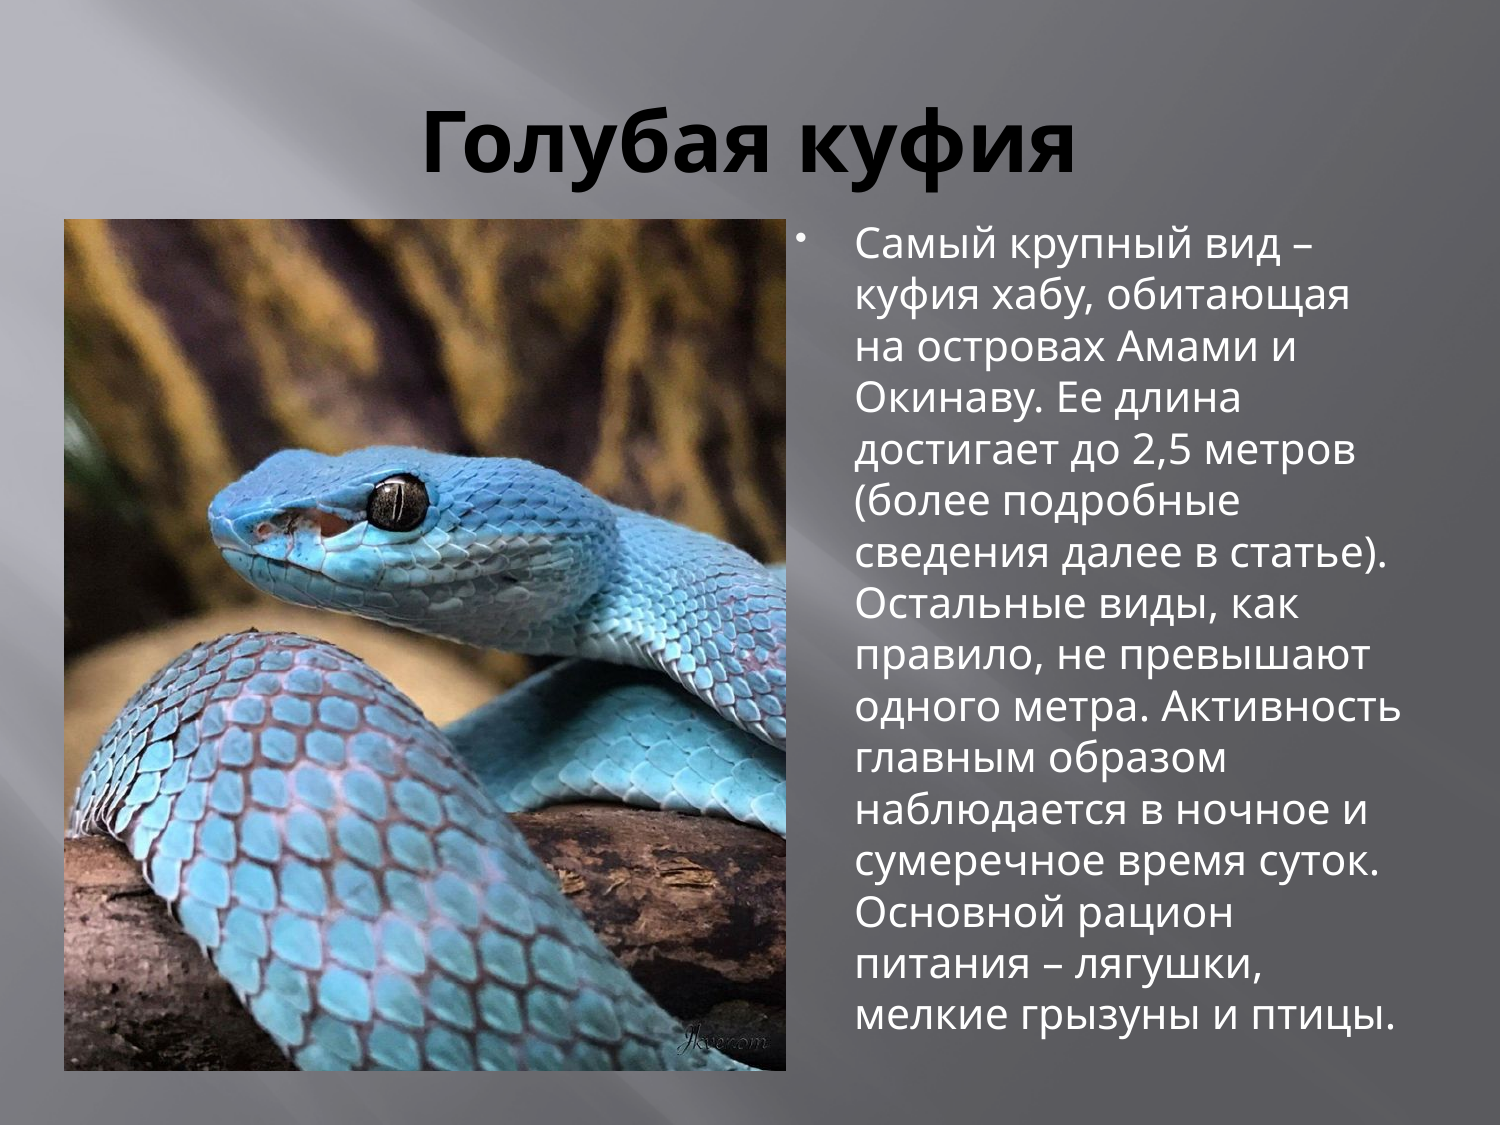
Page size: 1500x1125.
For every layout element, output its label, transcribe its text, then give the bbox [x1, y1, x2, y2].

picture [64, 219, 786, 1071]
title Голубая куфия [75, 45, 1425, 219]
list Самый крупный вид – куфия хабу, обитающая на островах Амами и Окинаву. Ее длина достигает до 2,5 метров (более подробные сведения далее в статье). Остальные виды, как правило, не превышают одного метра. Активность главным образом наблюдается в ночное и сумеречное время суток. Основной рацион питания – лягушки, мелкие грызуны и птицы. [762, 208, 1425, 1083]
